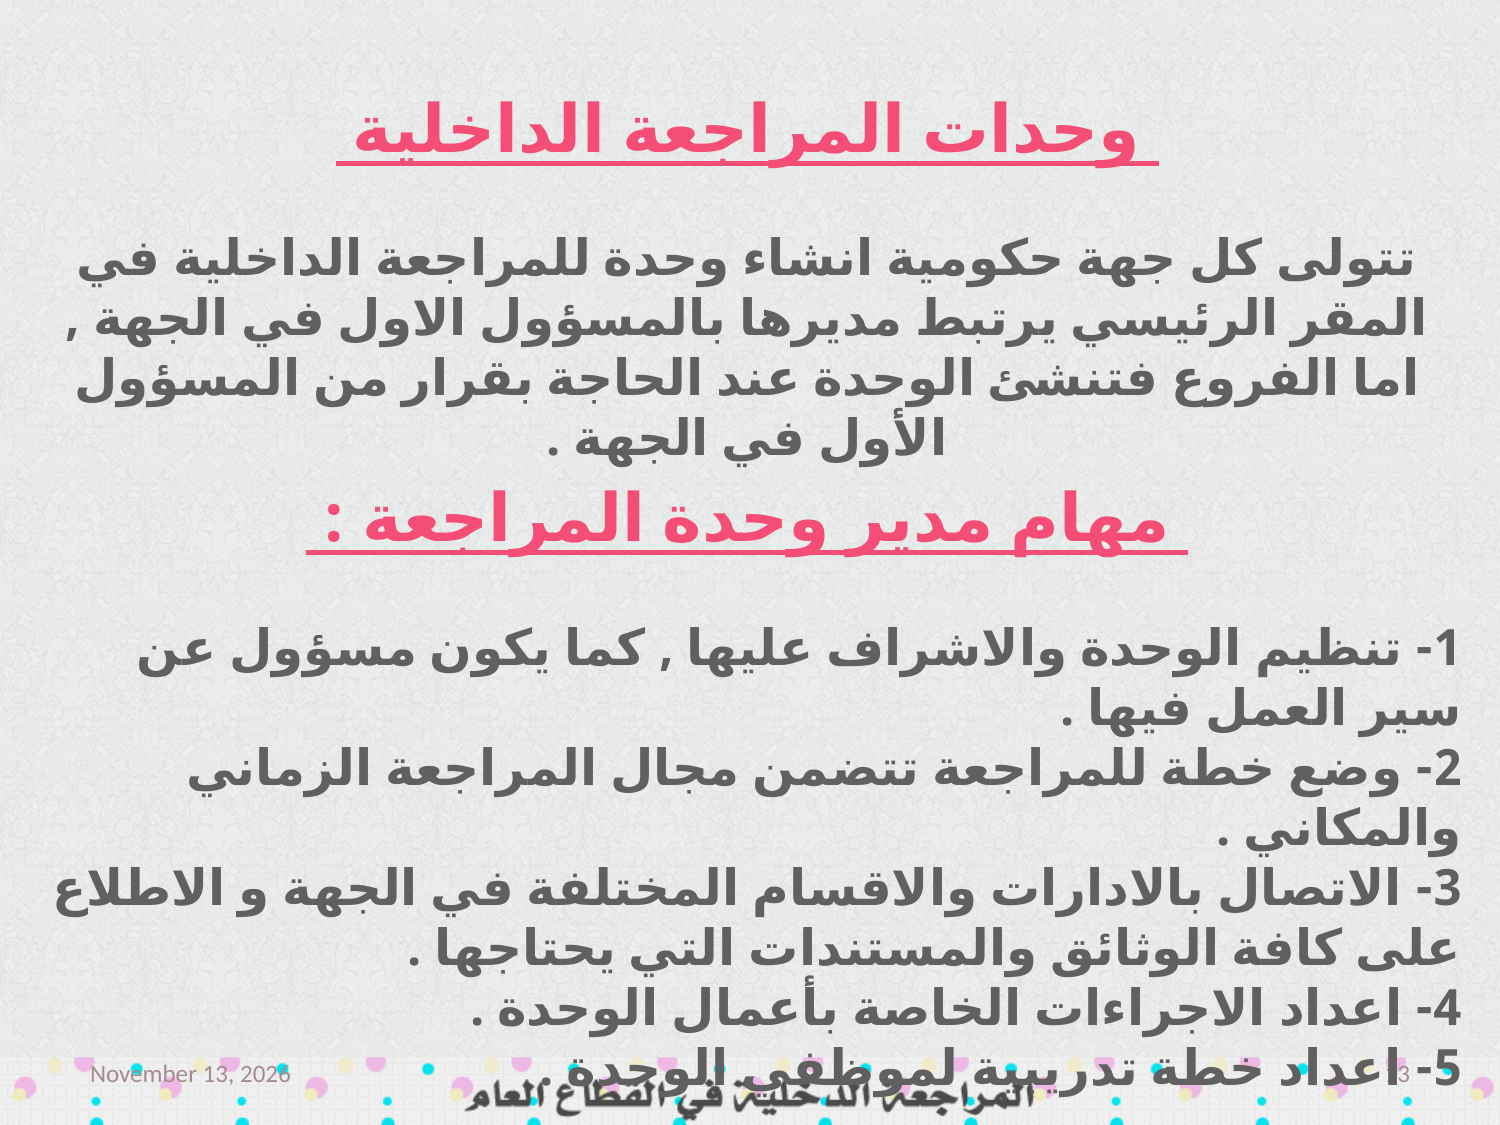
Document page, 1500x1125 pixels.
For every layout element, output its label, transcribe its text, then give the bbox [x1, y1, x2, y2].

text_box وحدات المراجعة الداخلية تتولى كل جهة حكومية انشاء وحدة للمراجعة الداخلية في المقر الرئيسي يرتبط مديرها بالمسؤول الاول في الجهة , اما الفروع فتنشئ الوحدة عند الحاجة بقرار من المسؤول الأول في الجهة . [17, 78, 1477, 467]
text_box مهام مدير وحدة المراجعة : 1- تنظيم الوحدة والاشراف عليها , كما يكون مسؤول عن سير العمل فيها . 2- وضع خطة للمراجعة تتضمن مجال المراجعة الزماني والمكاني . 3- الاتصال بالادارات والاقسام المختلفة في الجهة و الاطلاع على كافة الوثائق والمستندات التي يحتاجها . 4- اعداد الاجراءات الخاصة بأعمال الوحدة . 5- اعداد خطة تدريبية لموظفي الوحدة . [17, 467, 1477, 1103]
picture [0, 0, 1500, 1125]
